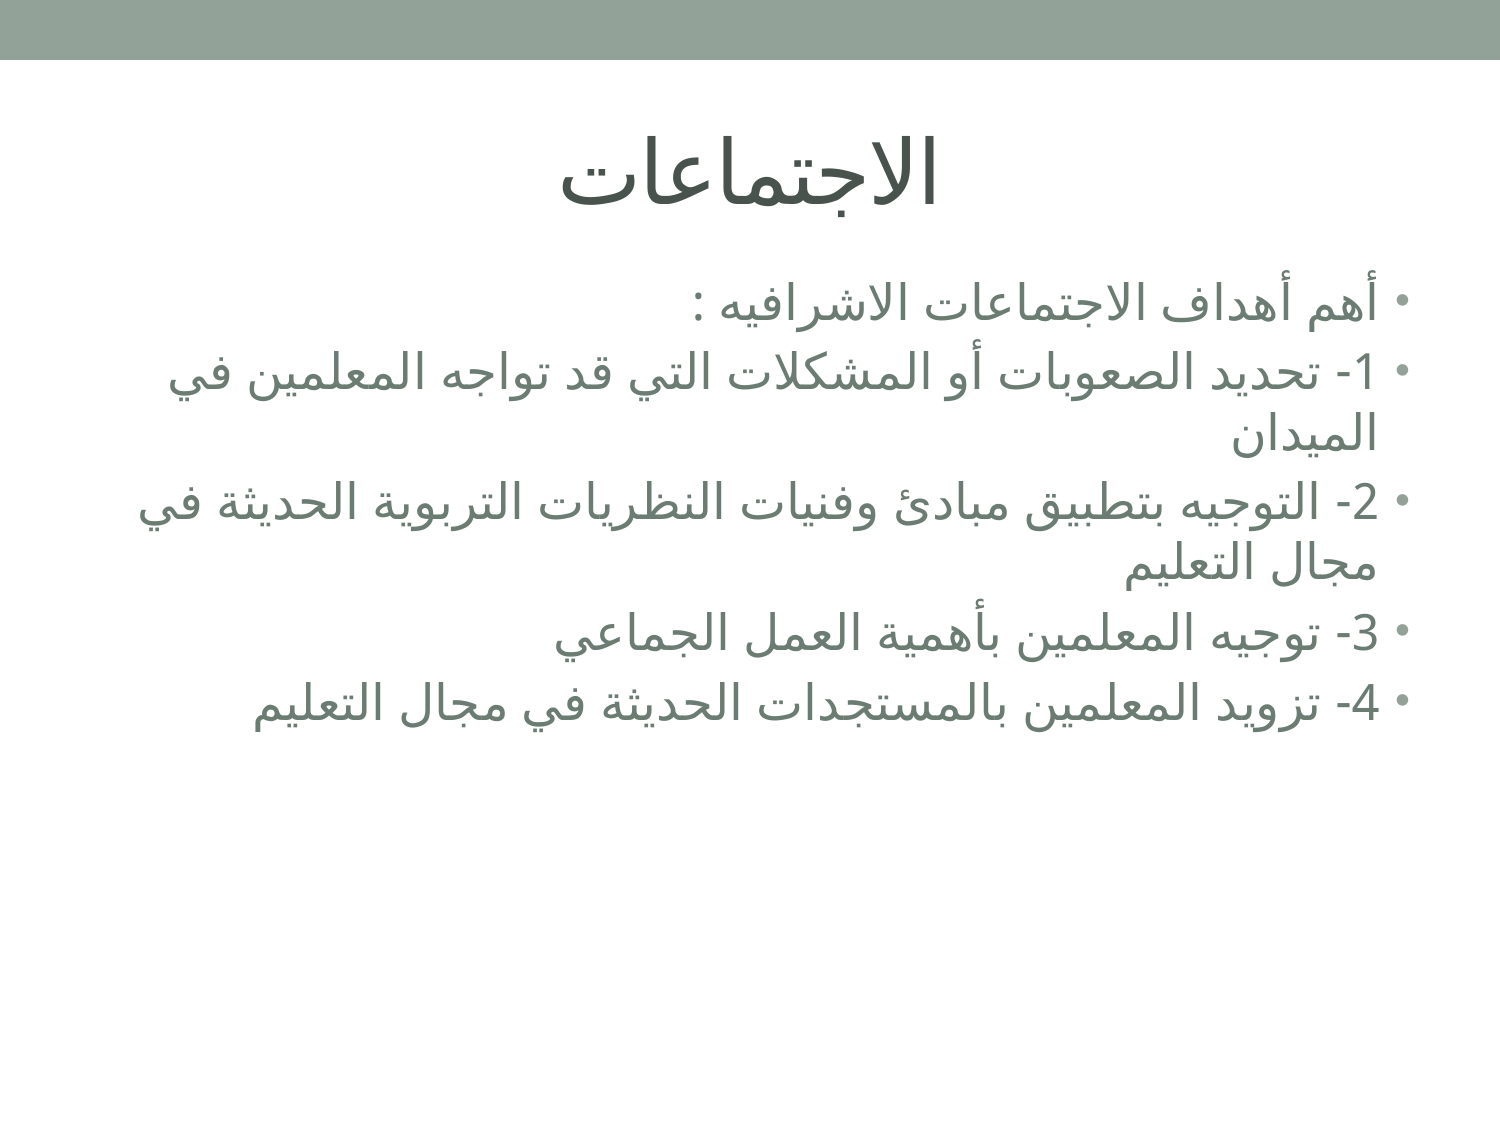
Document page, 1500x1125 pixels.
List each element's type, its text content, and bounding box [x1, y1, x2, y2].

list أهم أهداف الاجتماعات الاشرافيه : 1- تحديد الصعوبات أو المشكلات التي قد تواجه المعلمين في الميدان 2- التوجيه بتطبيق مبادئ وفنيات النظريات التربوية الحديثة في مجال التعليم 3- توجيه المعلمين بأهمية العمل الجماعي 4- تزويد المعلمين بالمستجدات الحديثة في مجال التعليم [75, 262, 1425, 1063]
title الاجتماعات [75, 87, 1425, 250]
